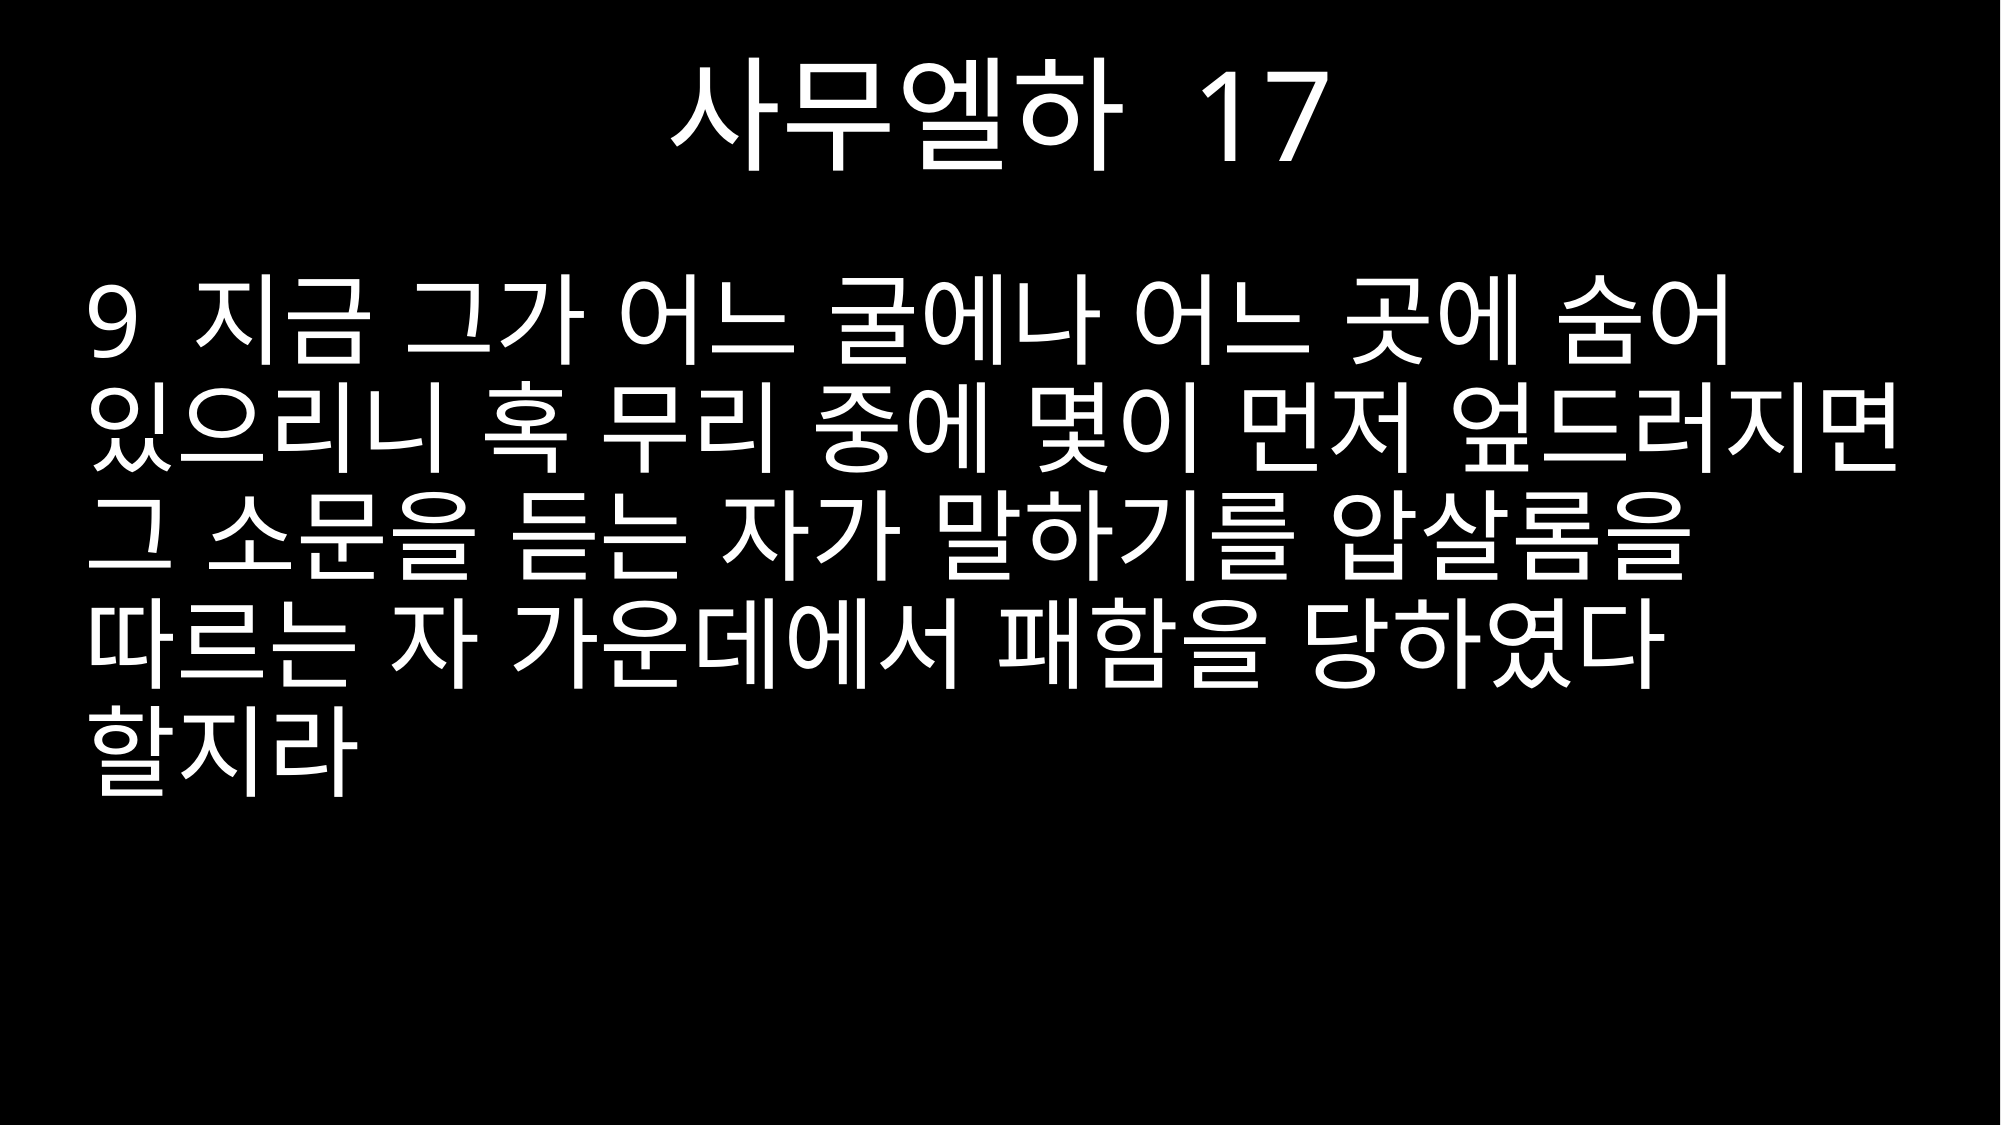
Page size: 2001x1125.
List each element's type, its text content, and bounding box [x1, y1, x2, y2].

list 9 지금 그가 어느 굴에나 어느 곳에 숨어 있으리니 혹 무리 중에 몇이 먼저 엎드러지면 그 소문을 듣는 자가 말하기를 압살롬을 따르는 자 가운데에서 패함을 당하였다 할지라 [69, 263, 1953, 423]
picture [0, 0, 2001, 1125]
footer 사무엘하 17 [0, 32, 2000, 192]
